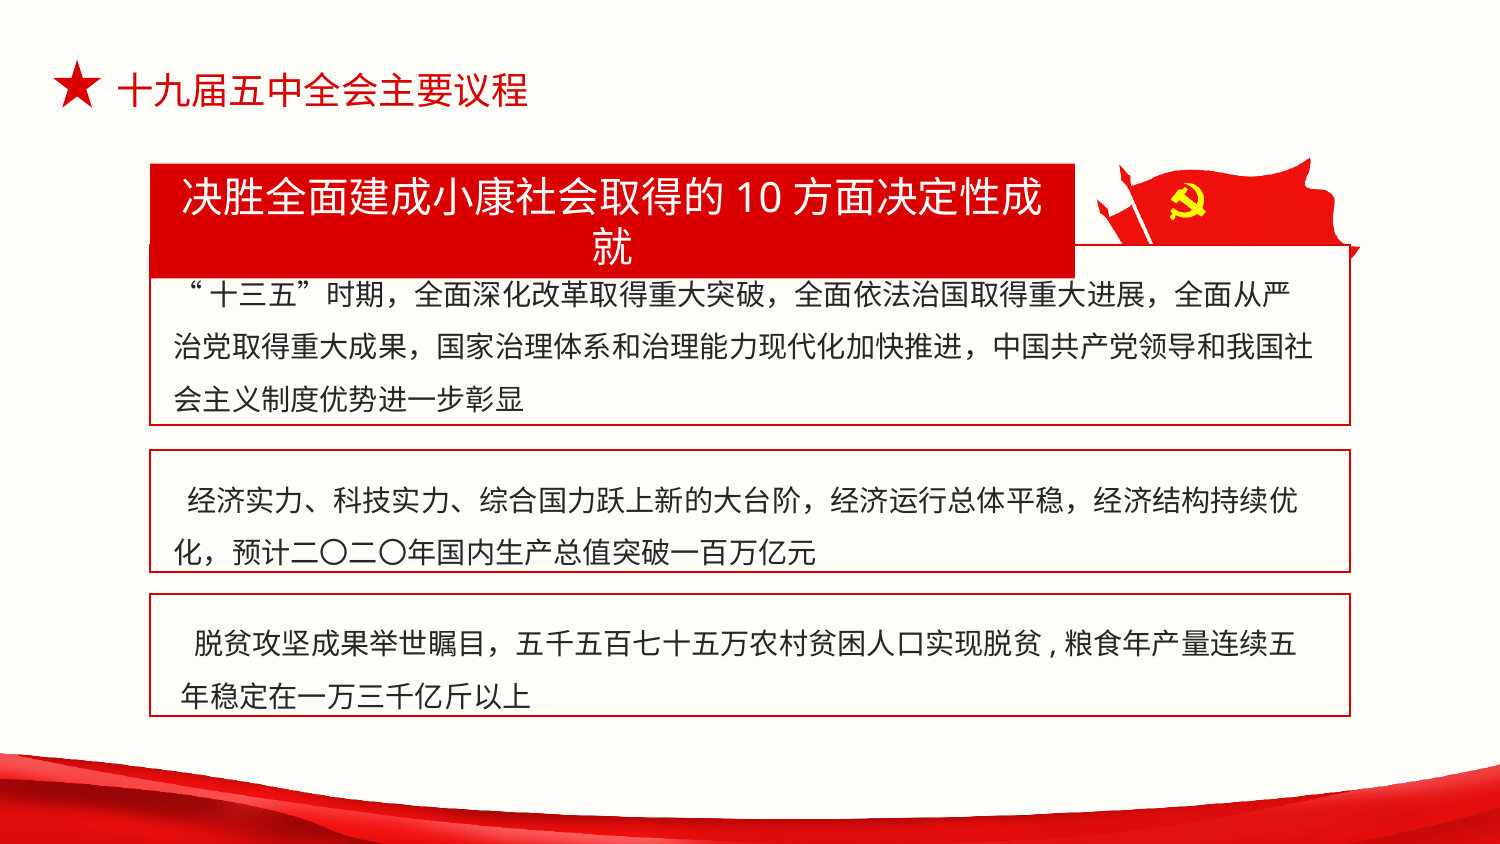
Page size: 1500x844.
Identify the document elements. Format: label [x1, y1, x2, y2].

text_box [149, 151, 1363, 426]
text_box [150, 594, 1351, 722]
text_box [149, 450, 1350, 572]
picture [0, 746, 1500, 844]
